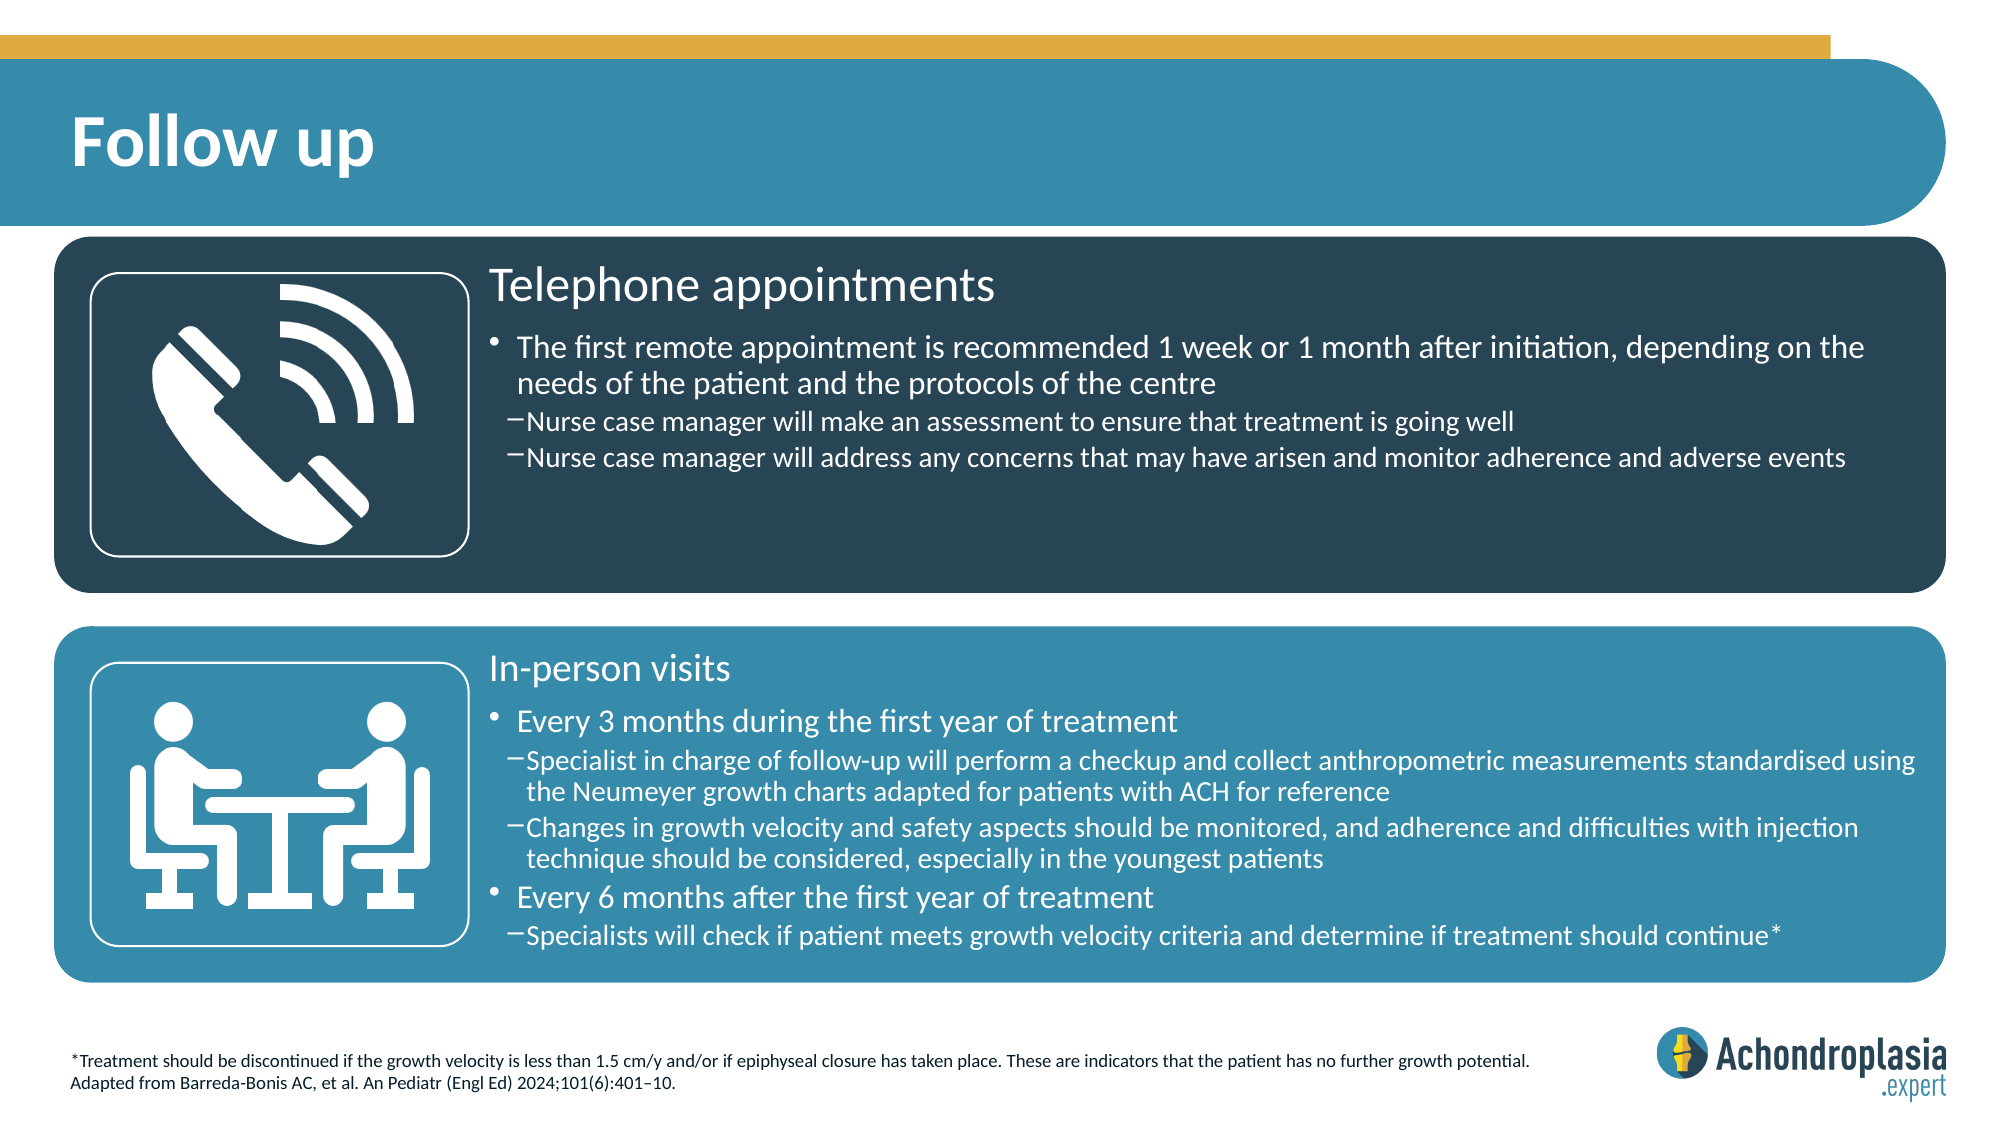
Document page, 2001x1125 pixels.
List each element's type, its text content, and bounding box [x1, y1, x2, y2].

title Follow up [56, 59, 1888, 225]
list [55, 237, 1945, 982]
footer *Treatment should be discontinued if the growth velocity is less than 1.5 cm/y and/or if epiphyseal closure has taken place. These are indicators that the patient has no further growth potential. Adapted from Barreda-Bonis AC, et al. An Pediatr (Engl Ed) 2024;101(6):401–10. [55, 1005, 1656, 1102]
picture [1656, 1027, 1947, 1102]
